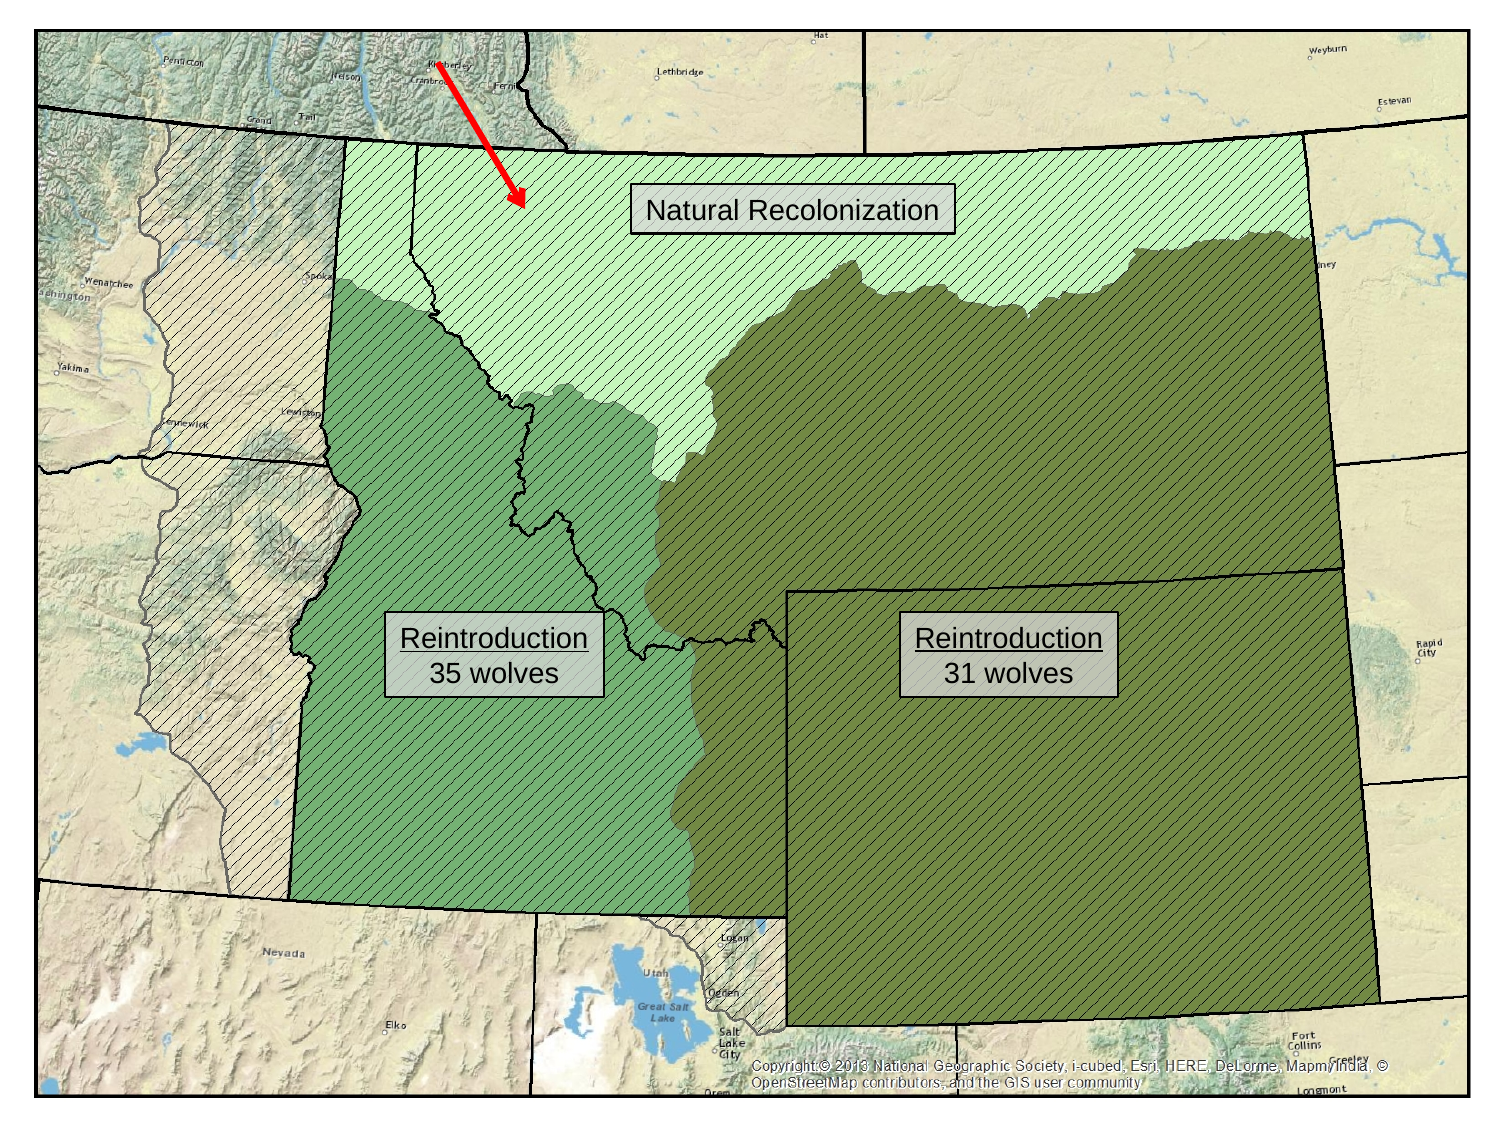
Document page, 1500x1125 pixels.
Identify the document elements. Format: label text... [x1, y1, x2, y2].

text_box Natural Recolonization [630, 183, 955, 234]
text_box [440, 64, 524, 208]
text_box Reintroduction 35 wolves [385, 612, 604, 698]
text_box Reintroduction 31 wolves [899, 612, 1119, 697]
picture [0, 0, 1500, 1125]
